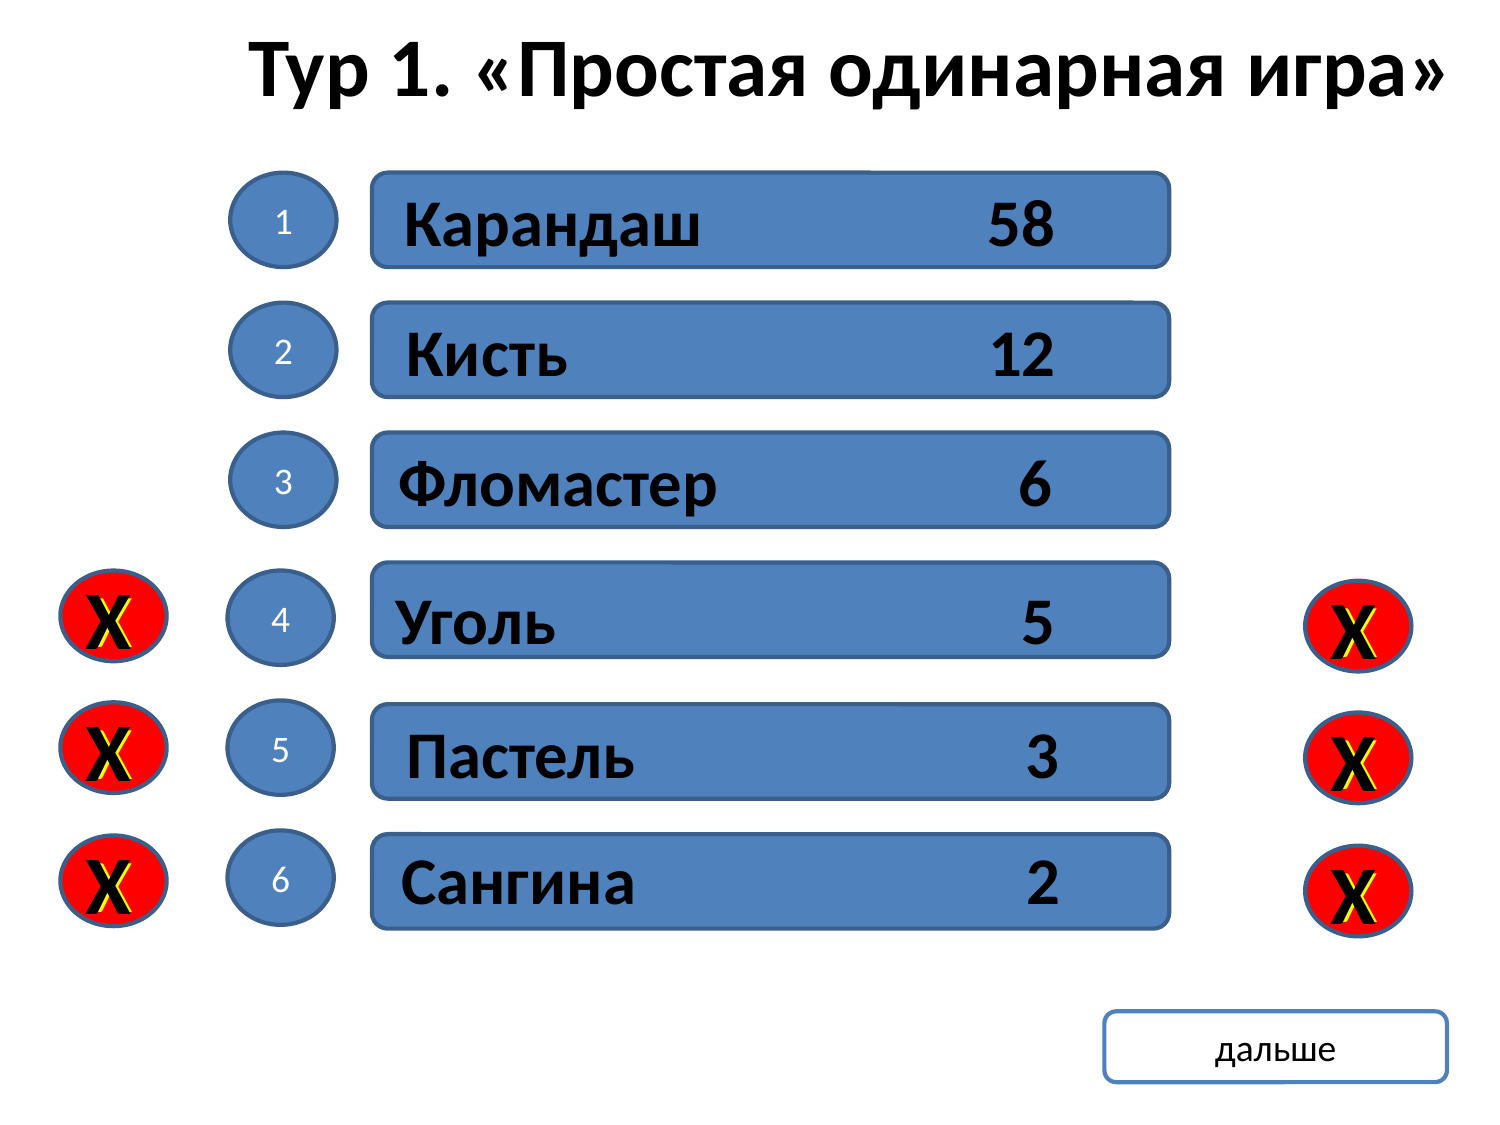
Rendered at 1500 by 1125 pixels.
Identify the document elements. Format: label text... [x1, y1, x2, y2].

text_box Х [85, 823, 93, 939]
text_box 2 [228, 300, 339, 400]
text_box [1381, 582, 1414, 670]
text_box [136, 572, 169, 660]
text_box Х [1321, 707, 1330, 813]
text_box 5 [225, 698, 336, 797]
text_box Сангина 2 [386, 830, 1093, 926]
text_box [1381, 847, 1414, 935]
text_box 4 [225, 568, 336, 668]
text_box 3 [228, 430, 339, 530]
text_box Уголь 5 [380, 570, 1105, 666]
text_box [369, 832, 1172, 931]
text_box Х [1321, 575, 1330, 681]
text_box Х [1338, 575, 1381, 681]
text_box Х [1330, 568, 1338, 684]
text_box [369, 702, 1172, 801]
text_box 6 [225, 828, 336, 927]
text_box Х [93, 830, 136, 936]
text_box [58, 845, 76, 916]
text_box Тур 1. «Простая одинарная игра» [230, 0, 1473, 126]
text_box Х [1330, 700, 1338, 816]
text_box Х [1330, 833, 1338, 949]
text_box Пастель 3 [391, 704, 1093, 799]
text_box Х [85, 690, 93, 806]
text_box [1303, 722, 1321, 793]
text_box [136, 704, 169, 791]
text_box [58, 712, 76, 783]
text_box [369, 430, 1172, 530]
text_box Х [76, 565, 85, 671]
text_box Х [1321, 840, 1330, 946]
text_box Х [1338, 707, 1381, 813]
text_box Х [1338, 840, 1381, 946]
text_box [369, 170, 1172, 270]
text_box [1303, 591, 1321, 662]
text_box [136, 837, 169, 925]
text_box Карандаш 58 [389, 172, 1105, 348]
text_box Х [85, 558, 93, 674]
text_box [1381, 714, 1414, 802]
text_box Х [93, 697, 136, 802]
text_box Х [76, 697, 85, 802]
text_box [369, 300, 1172, 400]
text_box дальше [1102, 1009, 1450, 1085]
text_box Х [76, 830, 85, 936]
text_box [58, 581, 76, 651]
text_box Кисть 12 [391, 302, 1105, 398]
text_box Фломастер 6 [383, 432, 1105, 528]
text_box [369, 560, 1172, 660]
text_box 1 [228, 170, 339, 270]
text_box [1303, 856, 1321, 927]
text_box Х [93, 565, 136, 671]
